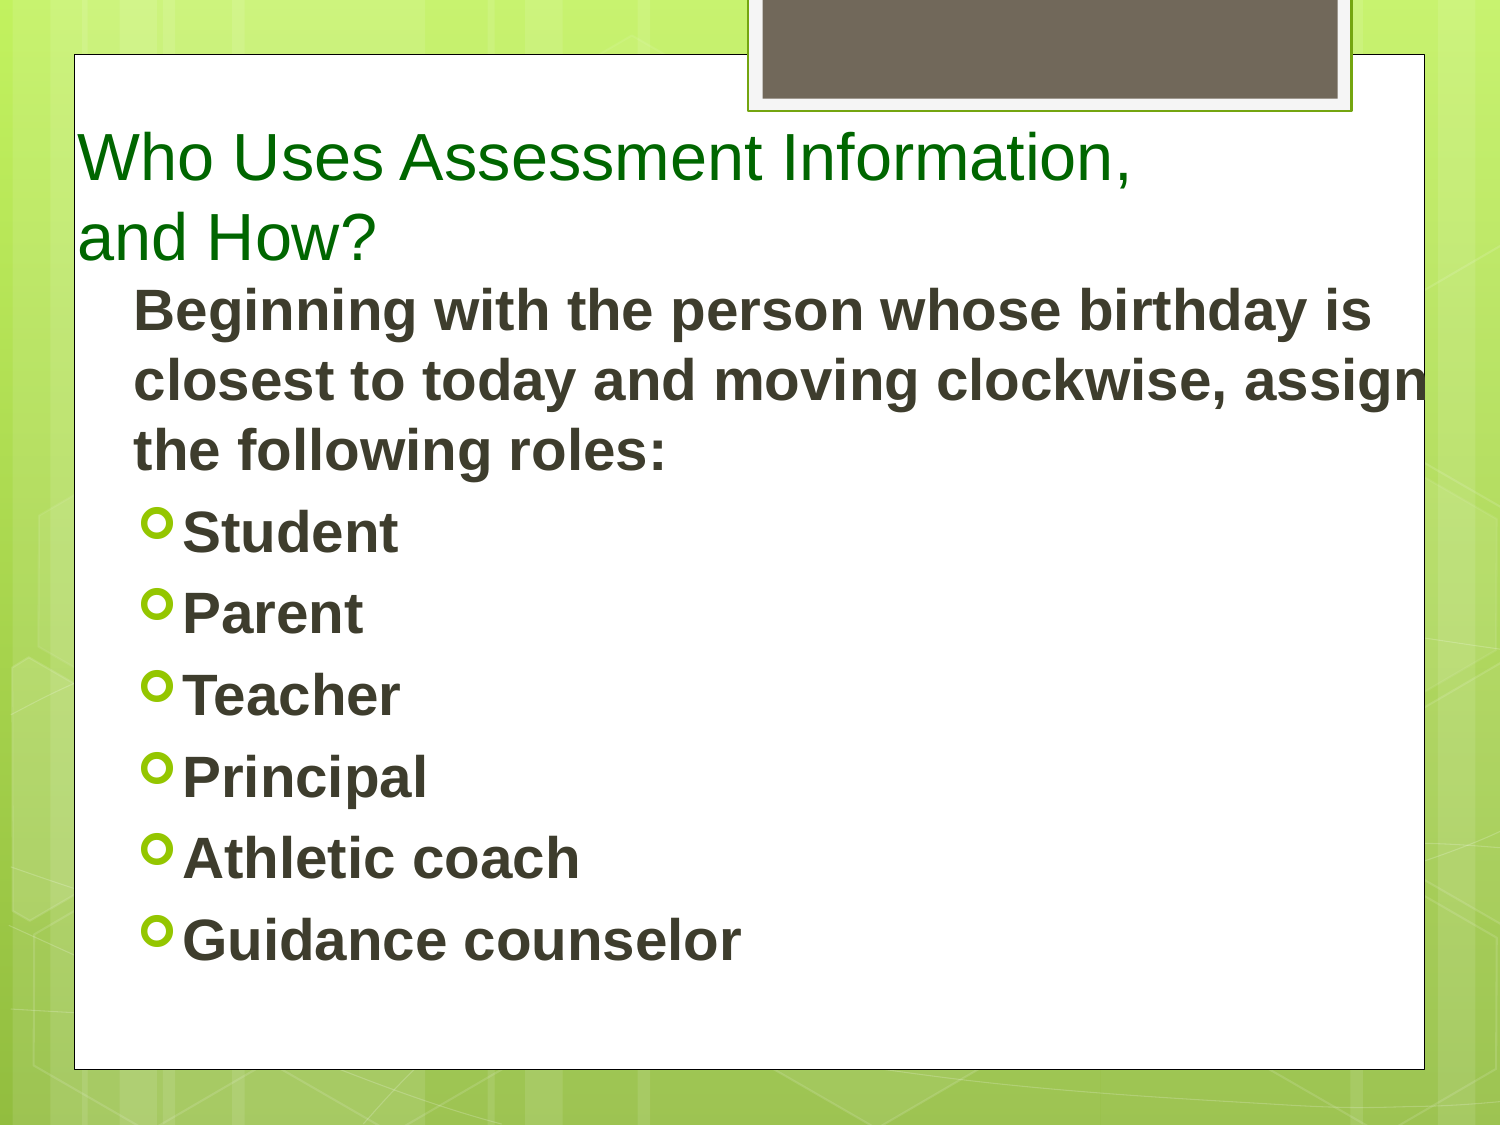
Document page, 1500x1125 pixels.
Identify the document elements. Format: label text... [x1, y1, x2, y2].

title Who Uses Assessment Information, and How? [62, 93, 1463, 282]
list Beginning with the person whose birthday is closest to today and moving clockwise, assign the following roles: Student Parent Teacher Principal Athletic coach Guidance counselor [62, 264, 1450, 1125]
